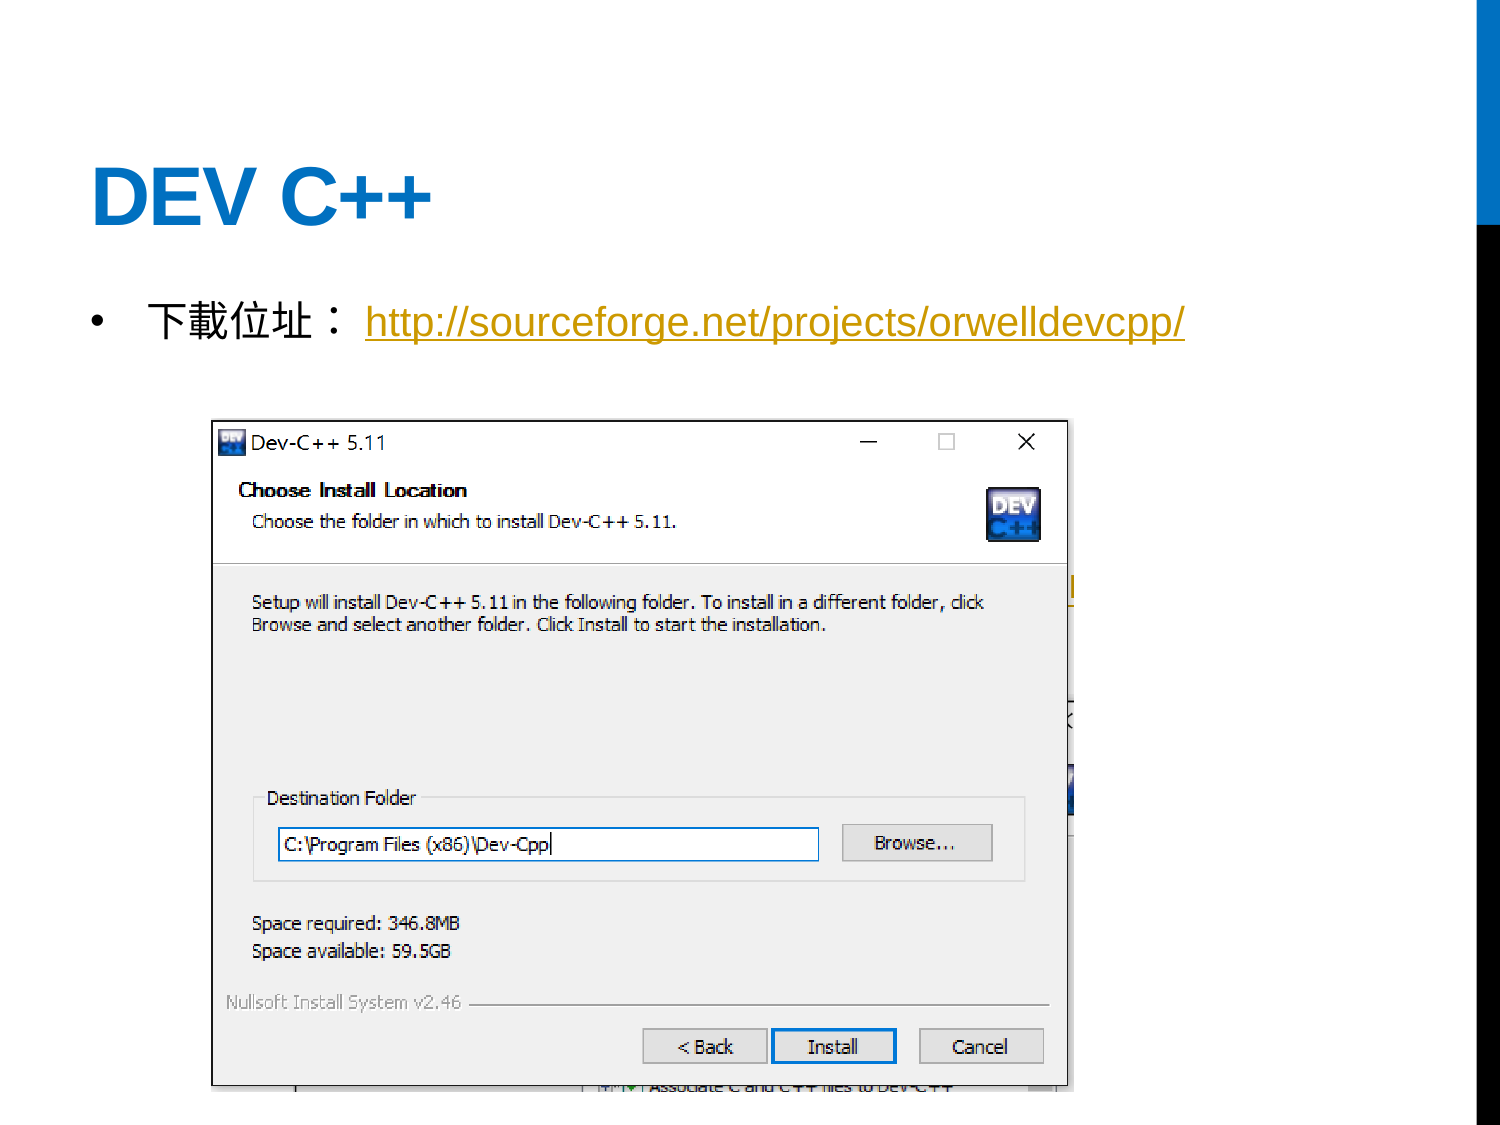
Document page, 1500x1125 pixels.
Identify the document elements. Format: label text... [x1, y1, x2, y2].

list 下載位址：http://sourceforge.net/projects/orwelldevcpp/ [75, 287, 1325, 1005]
title Dev C++ [75, 25, 1025, 250]
picture [211, 417, 1075, 1092]
